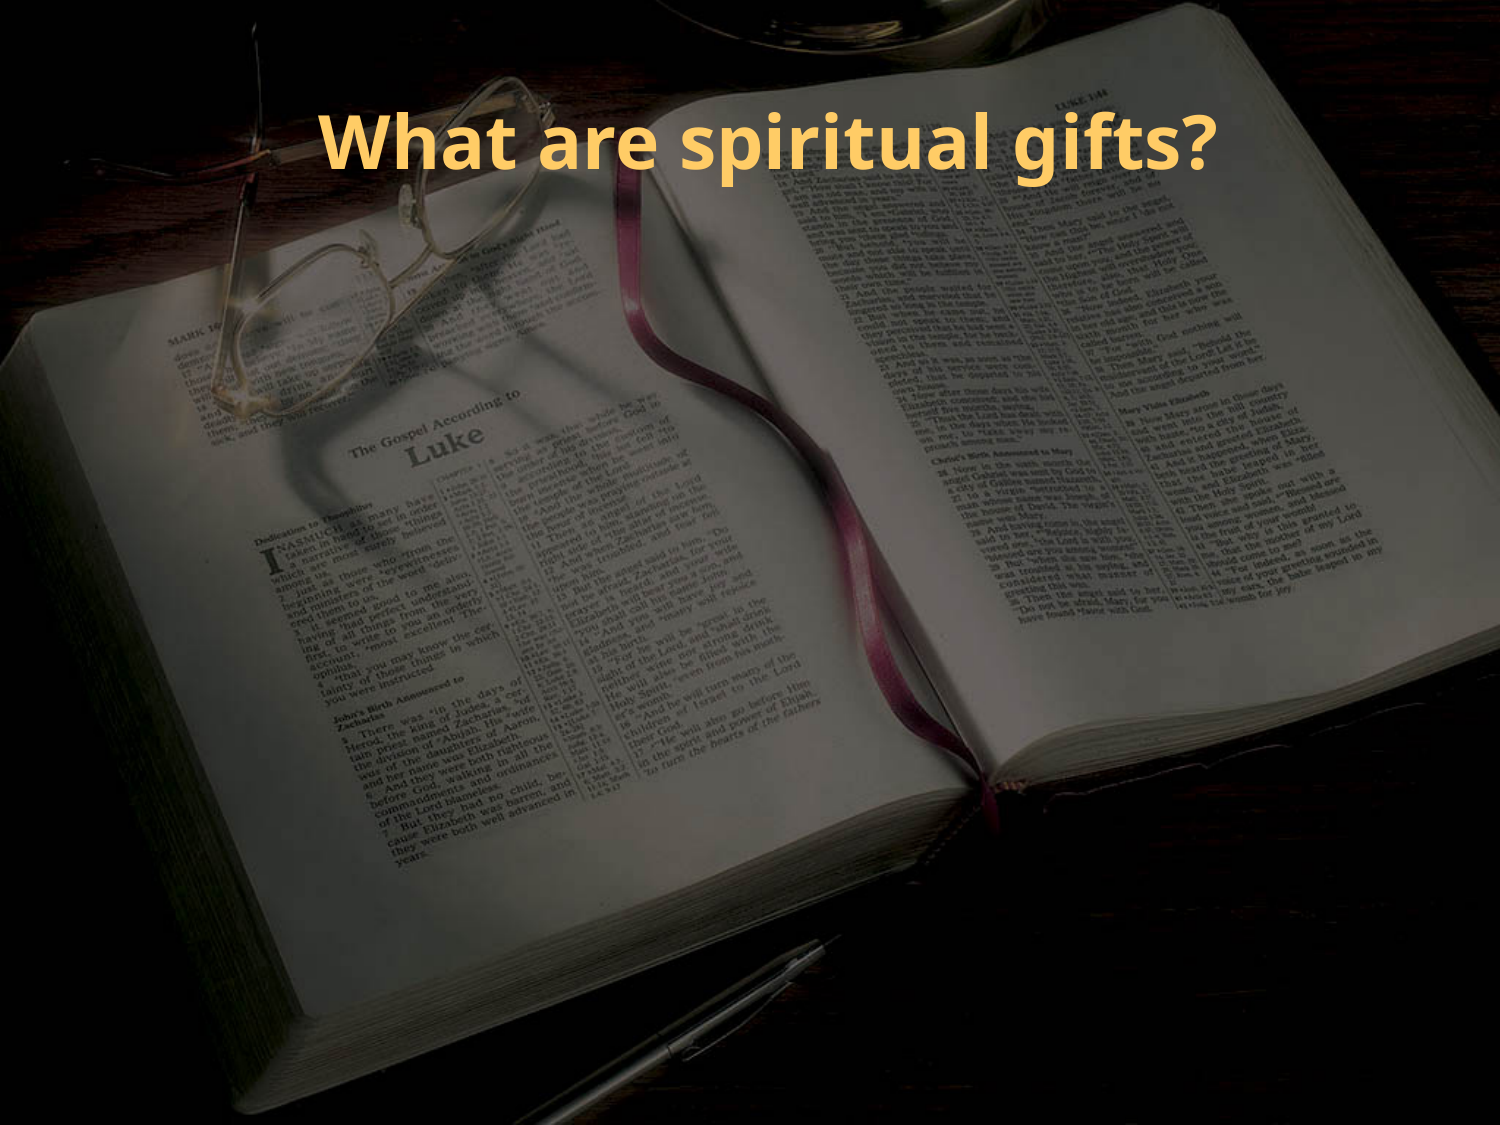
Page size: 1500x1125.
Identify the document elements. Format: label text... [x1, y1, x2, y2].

picture [0, 0, 1500, 1125]
text_box What are spiritual gifts? [124, 87, 1413, 273]
